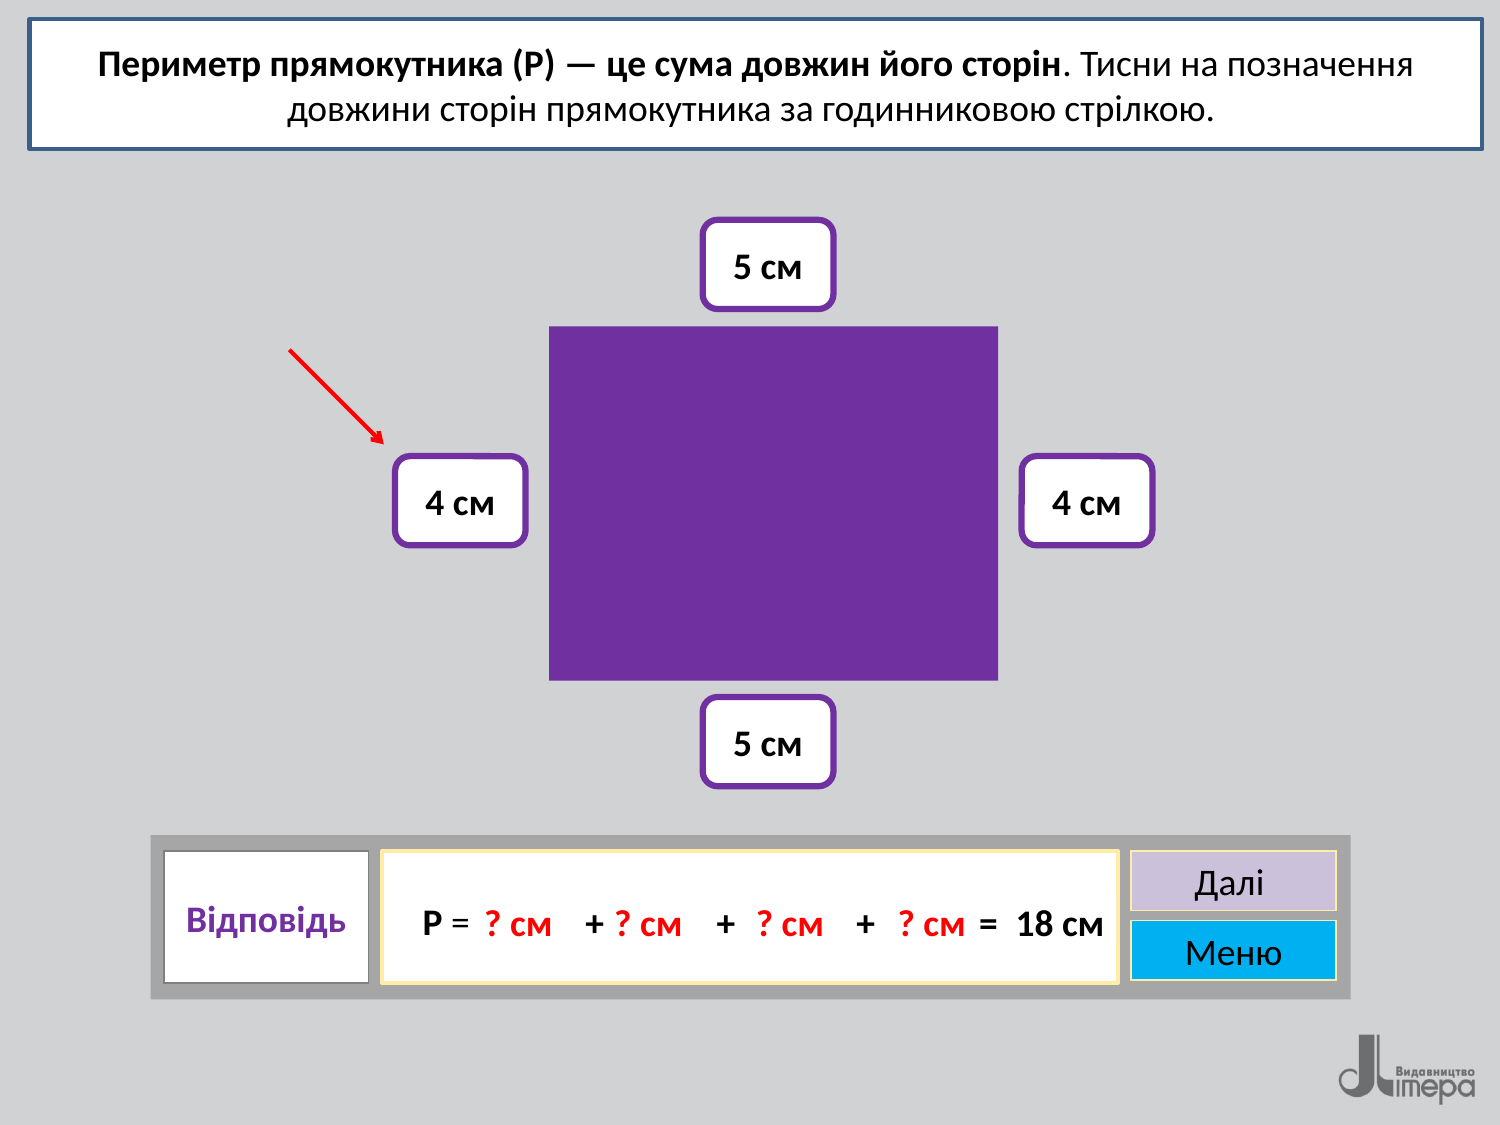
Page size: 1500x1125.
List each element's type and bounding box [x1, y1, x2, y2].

text_box [288, 349, 384, 445]
picture [0, 0, 1500, 1125]
